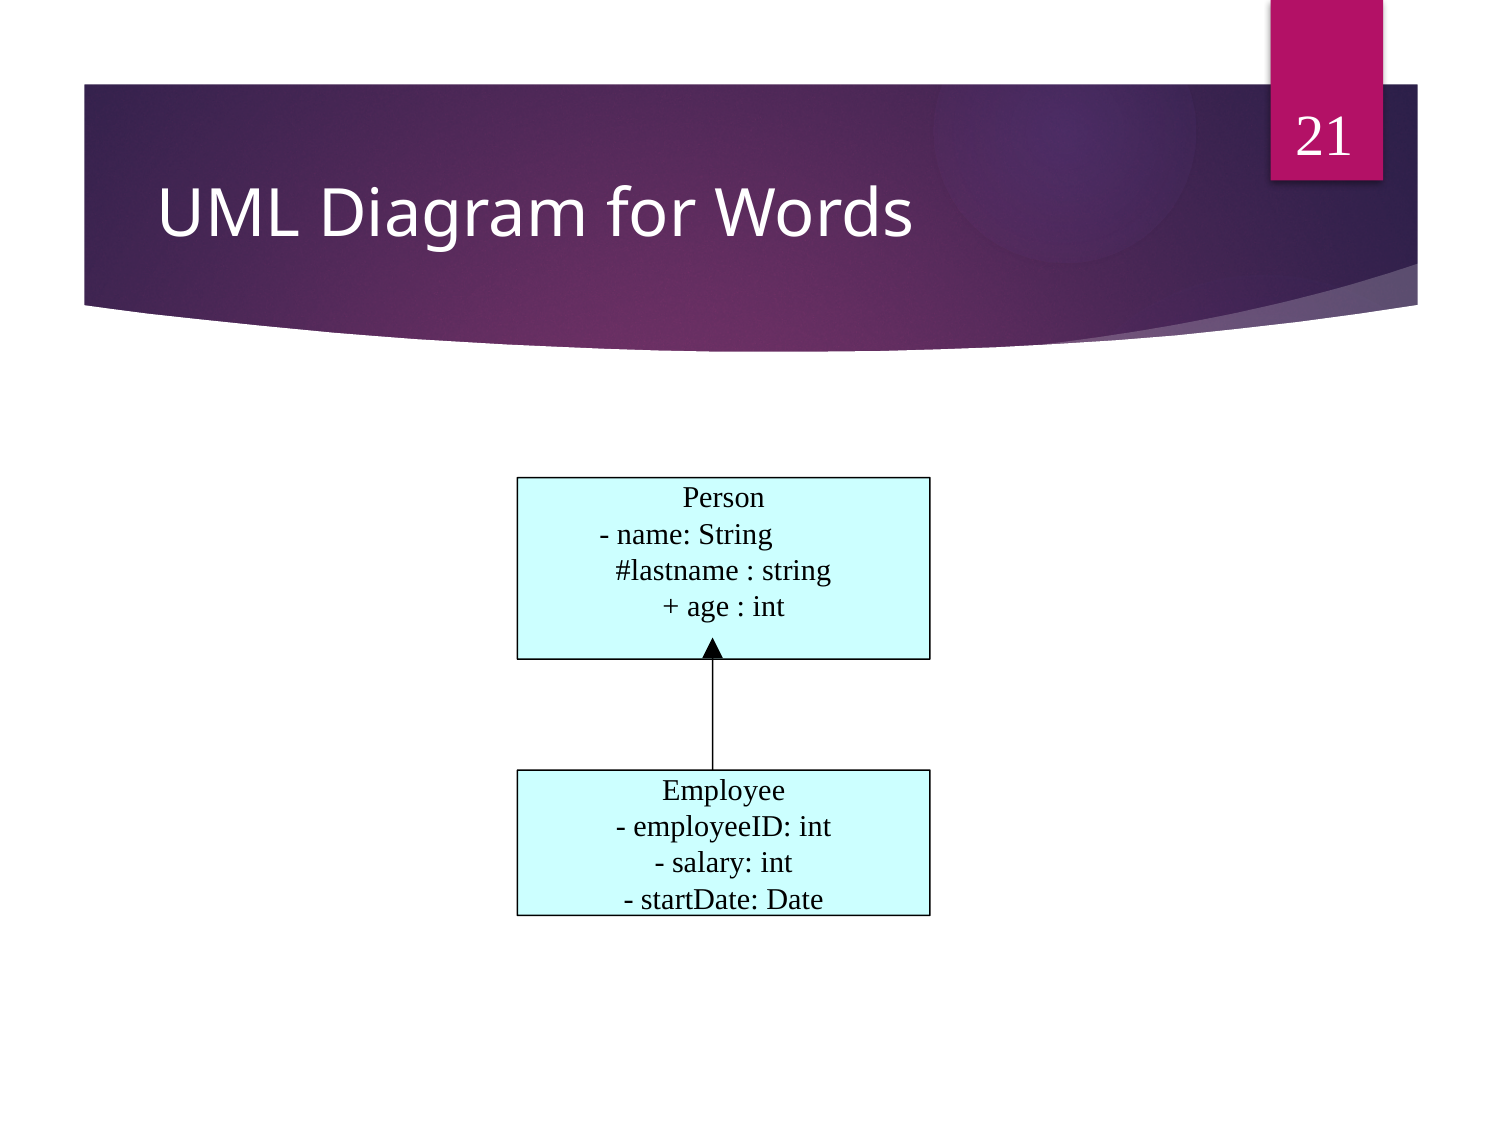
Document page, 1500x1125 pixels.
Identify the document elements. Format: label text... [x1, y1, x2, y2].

slide_number 21 [1259, 48, 1390, 175]
title UML Diagram for Words [141, 152, 1183, 269]
text_box [702, 637, 723, 770]
text_box Employee - employeeID: int - salary: int - startDate: Date [517, 770, 930, 916]
text_box Person - name: String #lastname : string + age : int [517, 477, 930, 660]
